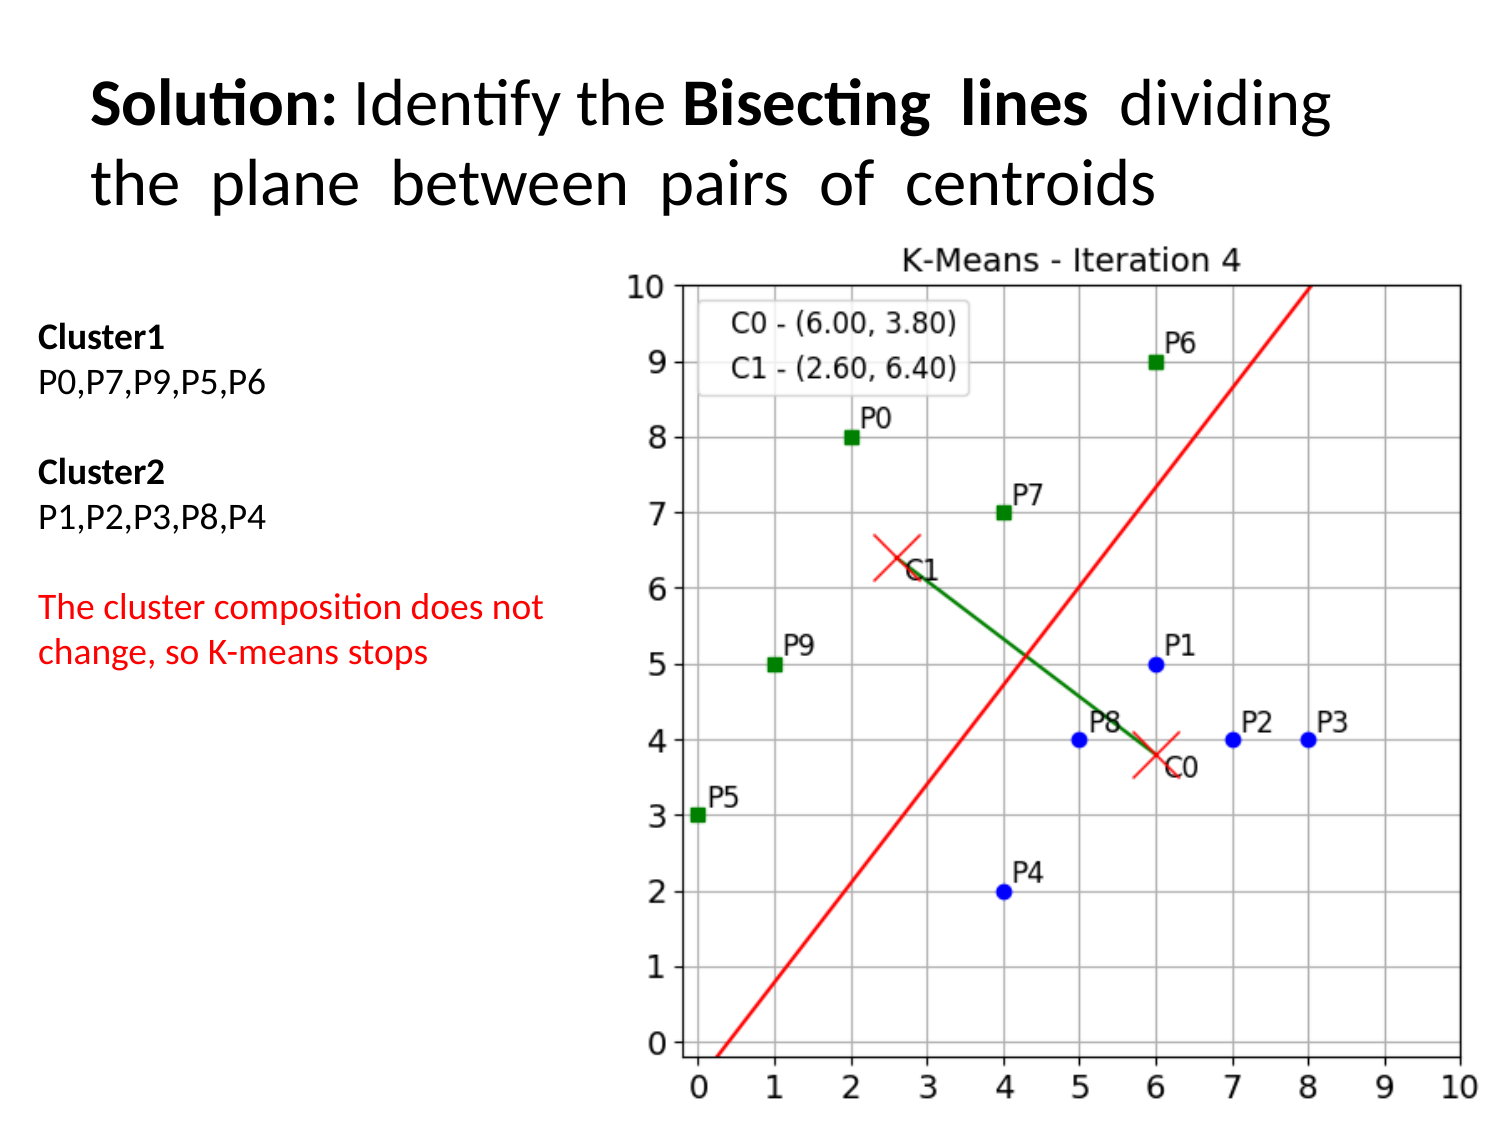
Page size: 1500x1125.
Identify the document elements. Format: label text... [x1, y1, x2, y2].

text_box Cluster1 P0,P7,P9,P5,P6 Cluster2 P1,P2,P3,P8,P4 The cluster composition does not change, so K-means stops [23, 304, 604, 680]
title Solution: Identify the Bisecting lines dividing the plane between pairs of centroids [75, 45, 1425, 233]
picture [609, 229, 1497, 1123]
